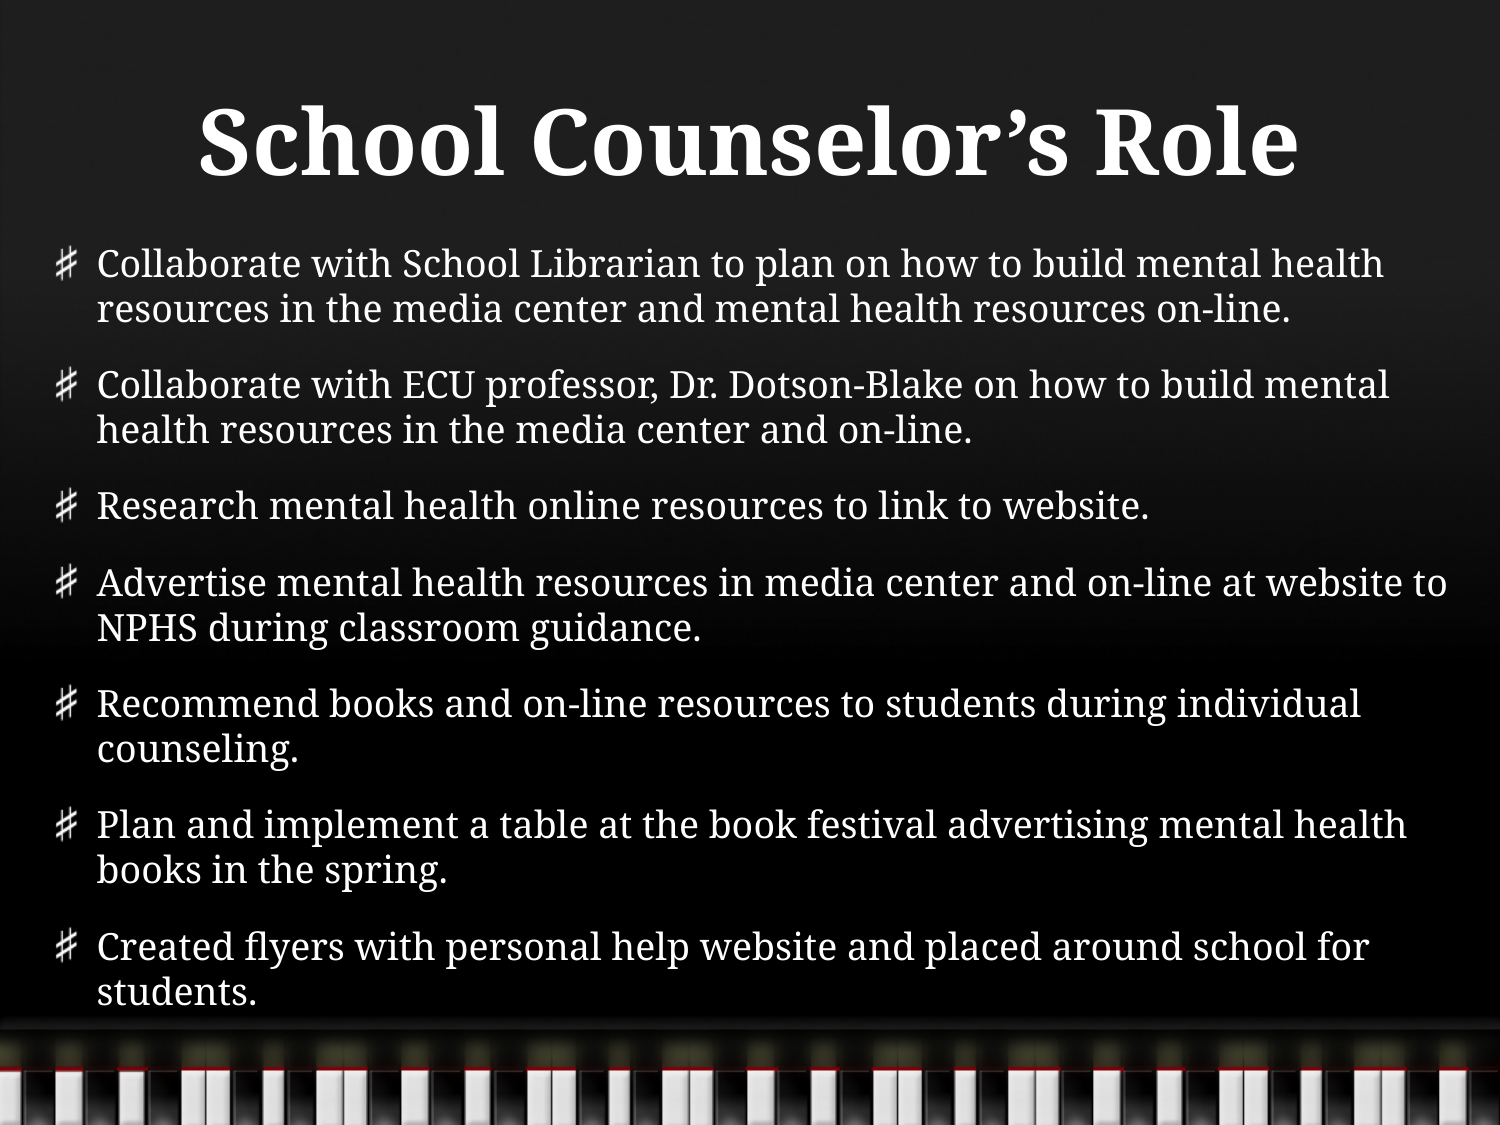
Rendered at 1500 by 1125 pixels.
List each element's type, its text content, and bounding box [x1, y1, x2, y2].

title School Counselor’s Role [75, 45, 1425, 232]
picture [0, 0, 1500, 1125]
list Collaborate with School Librarian to plan on how to build mental health resources in the media center and mental health resources on-line. Collaborate with ECU professor, Dr. Dotson-Blake on how to build mental health resources in the media center and on-line. Research mental health online resources to link to website. Advertise mental health resources in media center and on-line at website to NPHS during classroom guidance. Recommend books and on-line resources to students during individual counseling. Plan and implement a table at the book festival advertising mental health books in the spring. Created flyers with personal help website and placed around school for students. [40, 232, 1468, 1025]
